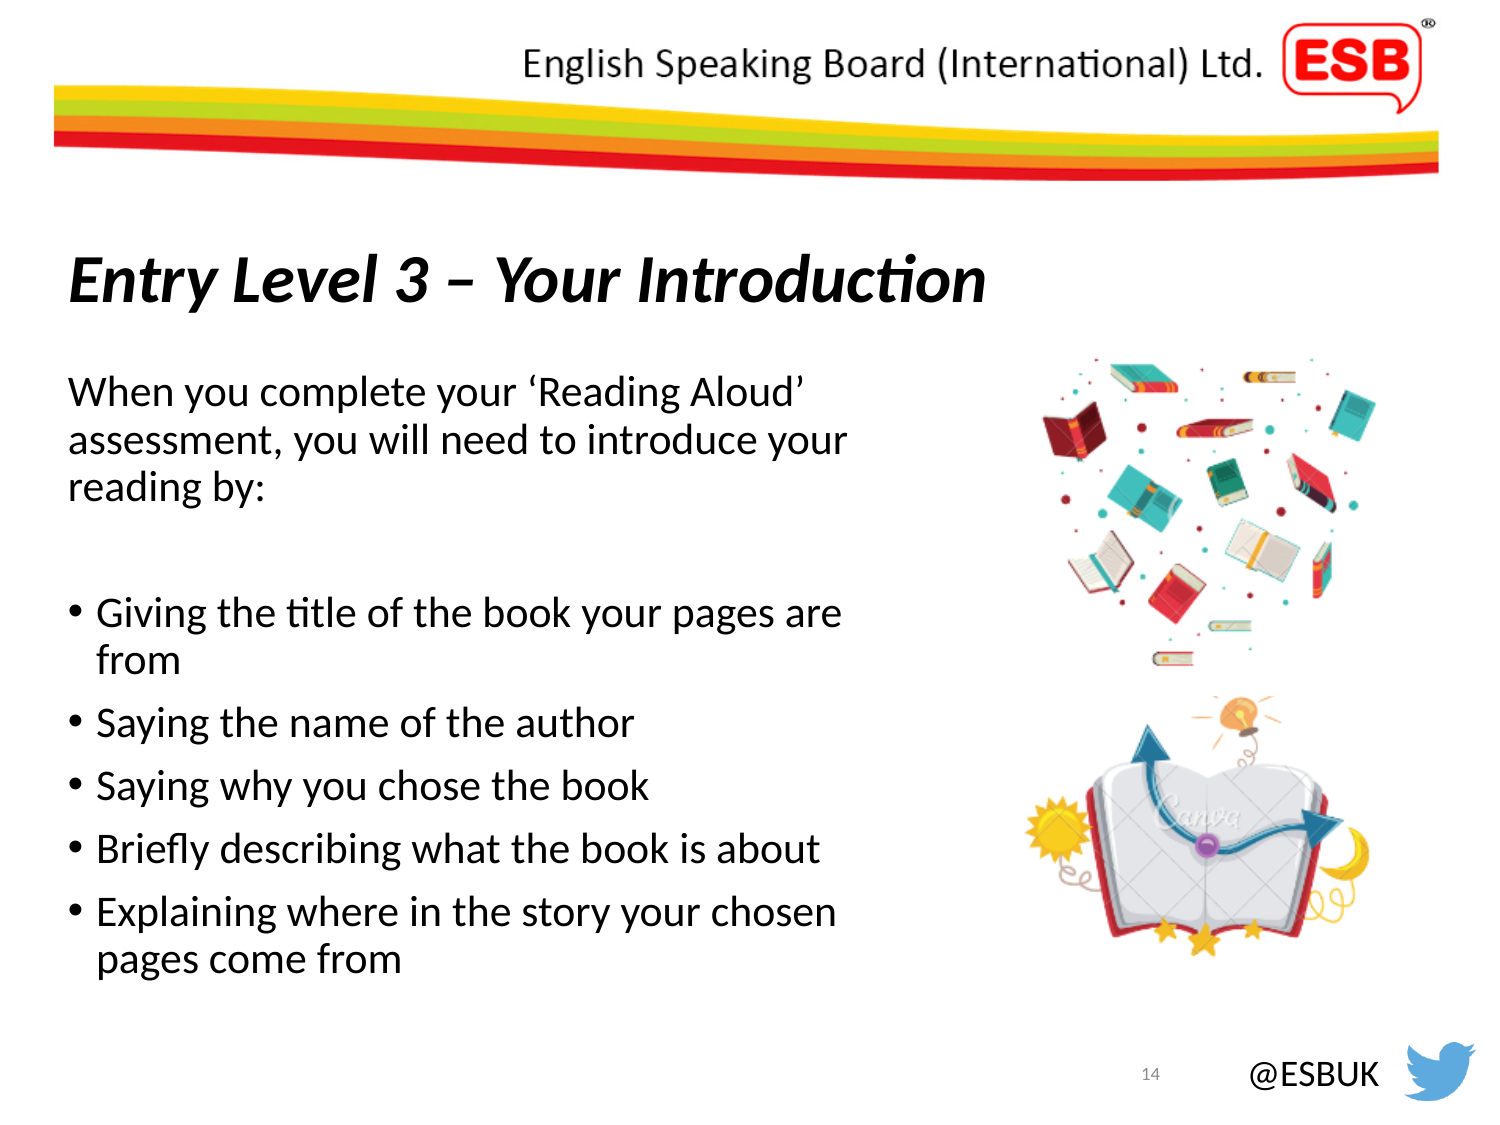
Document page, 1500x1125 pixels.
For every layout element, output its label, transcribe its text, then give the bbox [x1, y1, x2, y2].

picture [1404, 1042, 1476, 1101]
text_box Entry Level 3 – Your Introduction [53, 171, 1347, 389]
picture [0, 0, 1500, 189]
text_box When you complete your ‘Reading Aloud’ assessment, you will need to introduce your reading by: Giving the title of the book your pages are from Saying the name of the author Saying why you chose the book Briefly describing what the book is about Explaining where in the story your chosen pages come from [53, 361, 902, 932]
slide_number 14 [930, 1042, 1176, 1103]
picture [998, 314, 1413, 989]
